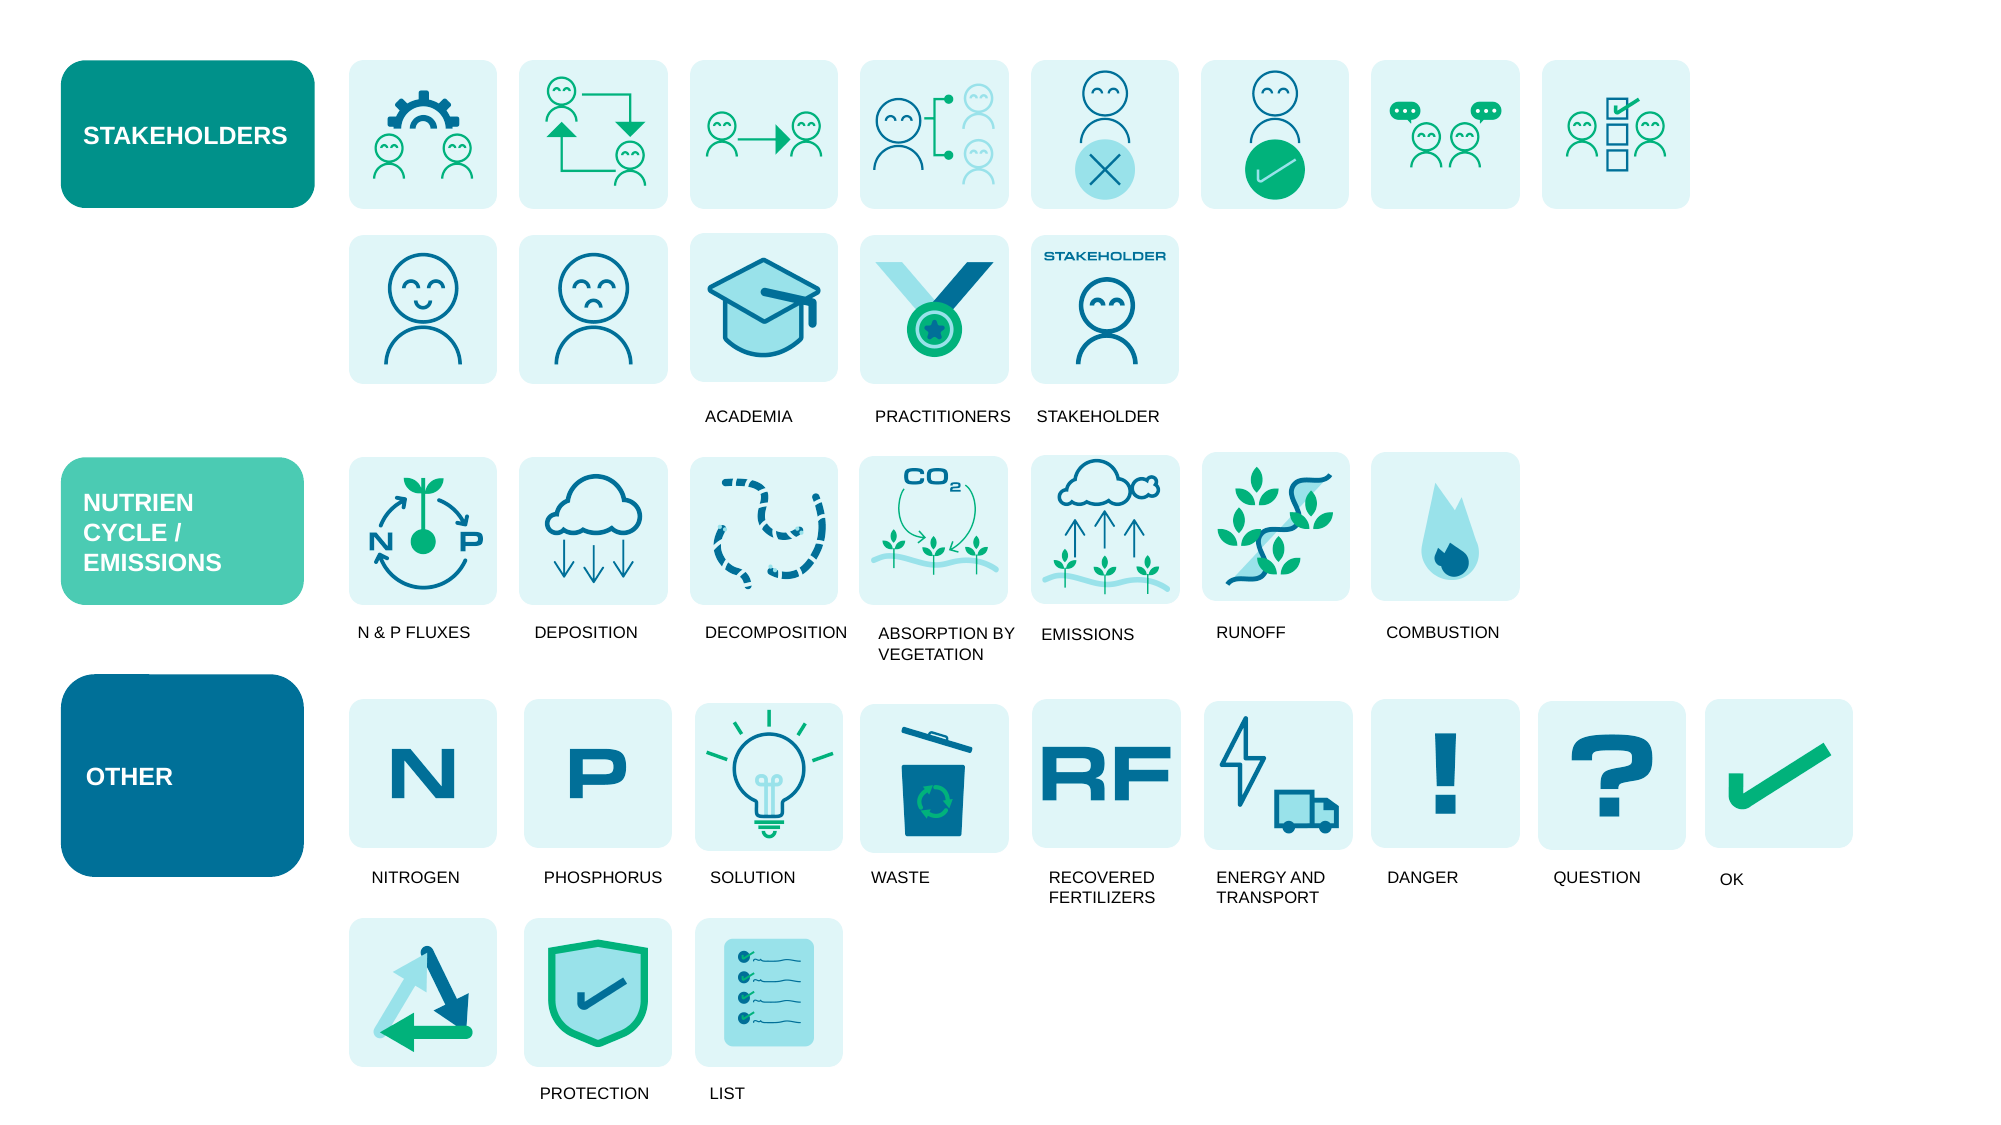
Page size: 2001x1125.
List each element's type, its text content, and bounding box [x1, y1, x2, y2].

text_box N & P FLUXES [342, 614, 519, 650]
text_box DECOMPOSITION [690, 614, 868, 650]
picture [689, 233, 839, 382]
text_box ENERGY AND TRANSPORT [1201, 859, 1404, 915]
text_box STAKEHOLDERS [60, 60, 315, 208]
picture [860, 60, 1009, 209]
picture [349, 457, 498, 606]
picture [524, 918, 673, 1067]
text_box PHOSPHORUS [528, 859, 695, 895]
text_box ABSORPTION BY VEGETATION [863, 615, 1085, 671]
picture [1704, 699, 1853, 848]
picture [1201, 452, 1350, 601]
picture [1030, 235, 1179, 384]
picture [1371, 452, 1520, 601]
picture [1204, 701, 1353, 850]
picture [1371, 60, 1520, 209]
picture [860, 704, 1009, 853]
text_box EMISSIONS [1026, 616, 1183, 651]
text_box WASTE [856, 859, 1013, 895]
picture [694, 918, 843, 1067]
picture [1030, 60, 1179, 209]
text_box NITROGEN [356, 859, 528, 895]
picture [519, 457, 668, 606]
text_box OK [1705, 861, 1908, 897]
text_box COMBUSTION [1379, 614, 1549, 650]
text_box SOLUTION [695, 859, 856, 895]
picture [1537, 701, 1687, 850]
text_box DEPOSITION [519, 614, 690, 650]
picture [519, 235, 668, 384]
picture [860, 235, 1009, 384]
picture [694, 702, 843, 851]
text_box PROTECTION [524, 1075, 694, 1111]
text_box PRACTITIONERS [860, 398, 1071, 434]
text_box NUTRIEN CYCLE / EMISSIONS [60, 457, 304, 605]
text_box STAKEHOLDER [1071, 398, 1225, 434]
picture [349, 235, 498, 384]
text_box RECOVERED FERTILIZERS [1033, 859, 1191, 915]
text_box DANGER [1372, 859, 1538, 895]
picture [1032, 699, 1181, 848]
picture [689, 60, 839, 209]
picture [689, 456, 839, 605]
picture [349, 918, 498, 1067]
text_box RUNOFF [1201, 614, 1379, 650]
text_box QUESTION [1538, 859, 1742, 895]
picture [1541, 60, 1691, 209]
picture [349, 60, 498, 209]
picture [524, 699, 673, 848]
picture [1201, 60, 1350, 209]
text_box LIST [694, 1075, 898, 1111]
text_box ACADEMIA [690, 398, 860, 434]
picture [519, 60, 668, 209]
picture [1371, 699, 1520, 848]
picture [859, 456, 1008, 605]
picture [349, 699, 498, 848]
text_box OTHER [60, 674, 304, 877]
picture [1031, 455, 1180, 604]
